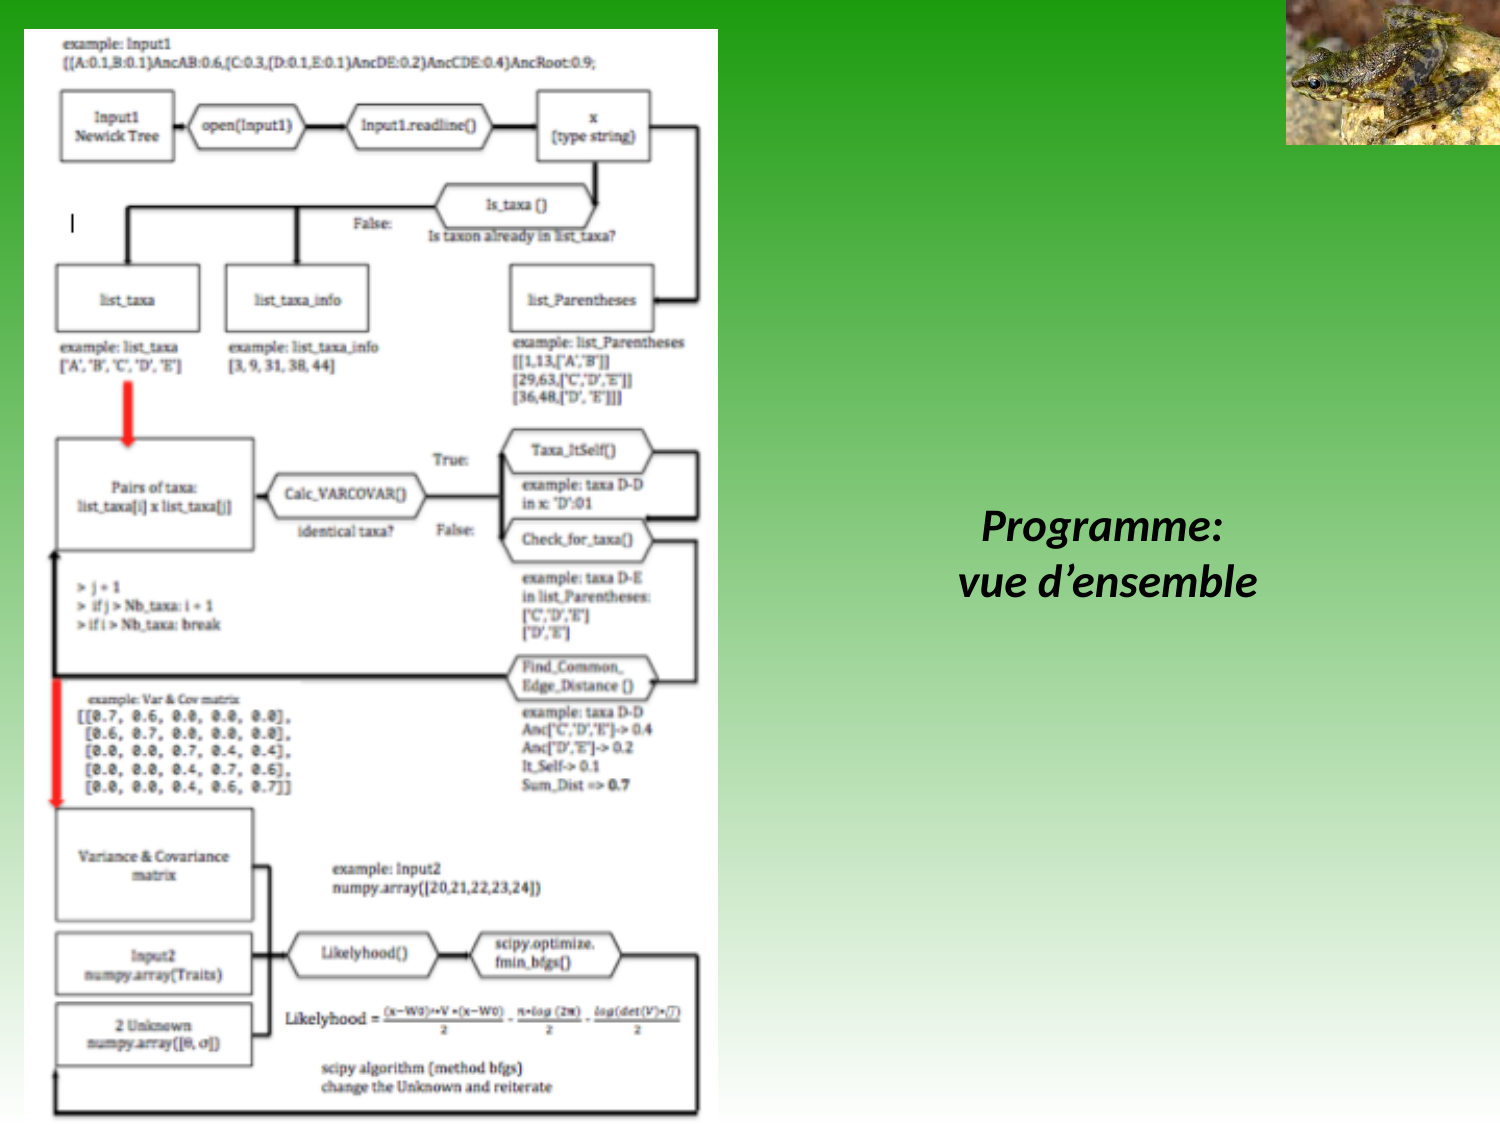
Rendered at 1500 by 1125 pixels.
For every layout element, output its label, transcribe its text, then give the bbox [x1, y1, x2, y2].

title Programme: vue d’ensemble [783, 485, 1433, 672]
picture [23, 28, 719, 1125]
picture [1286, 0, 1500, 146]
